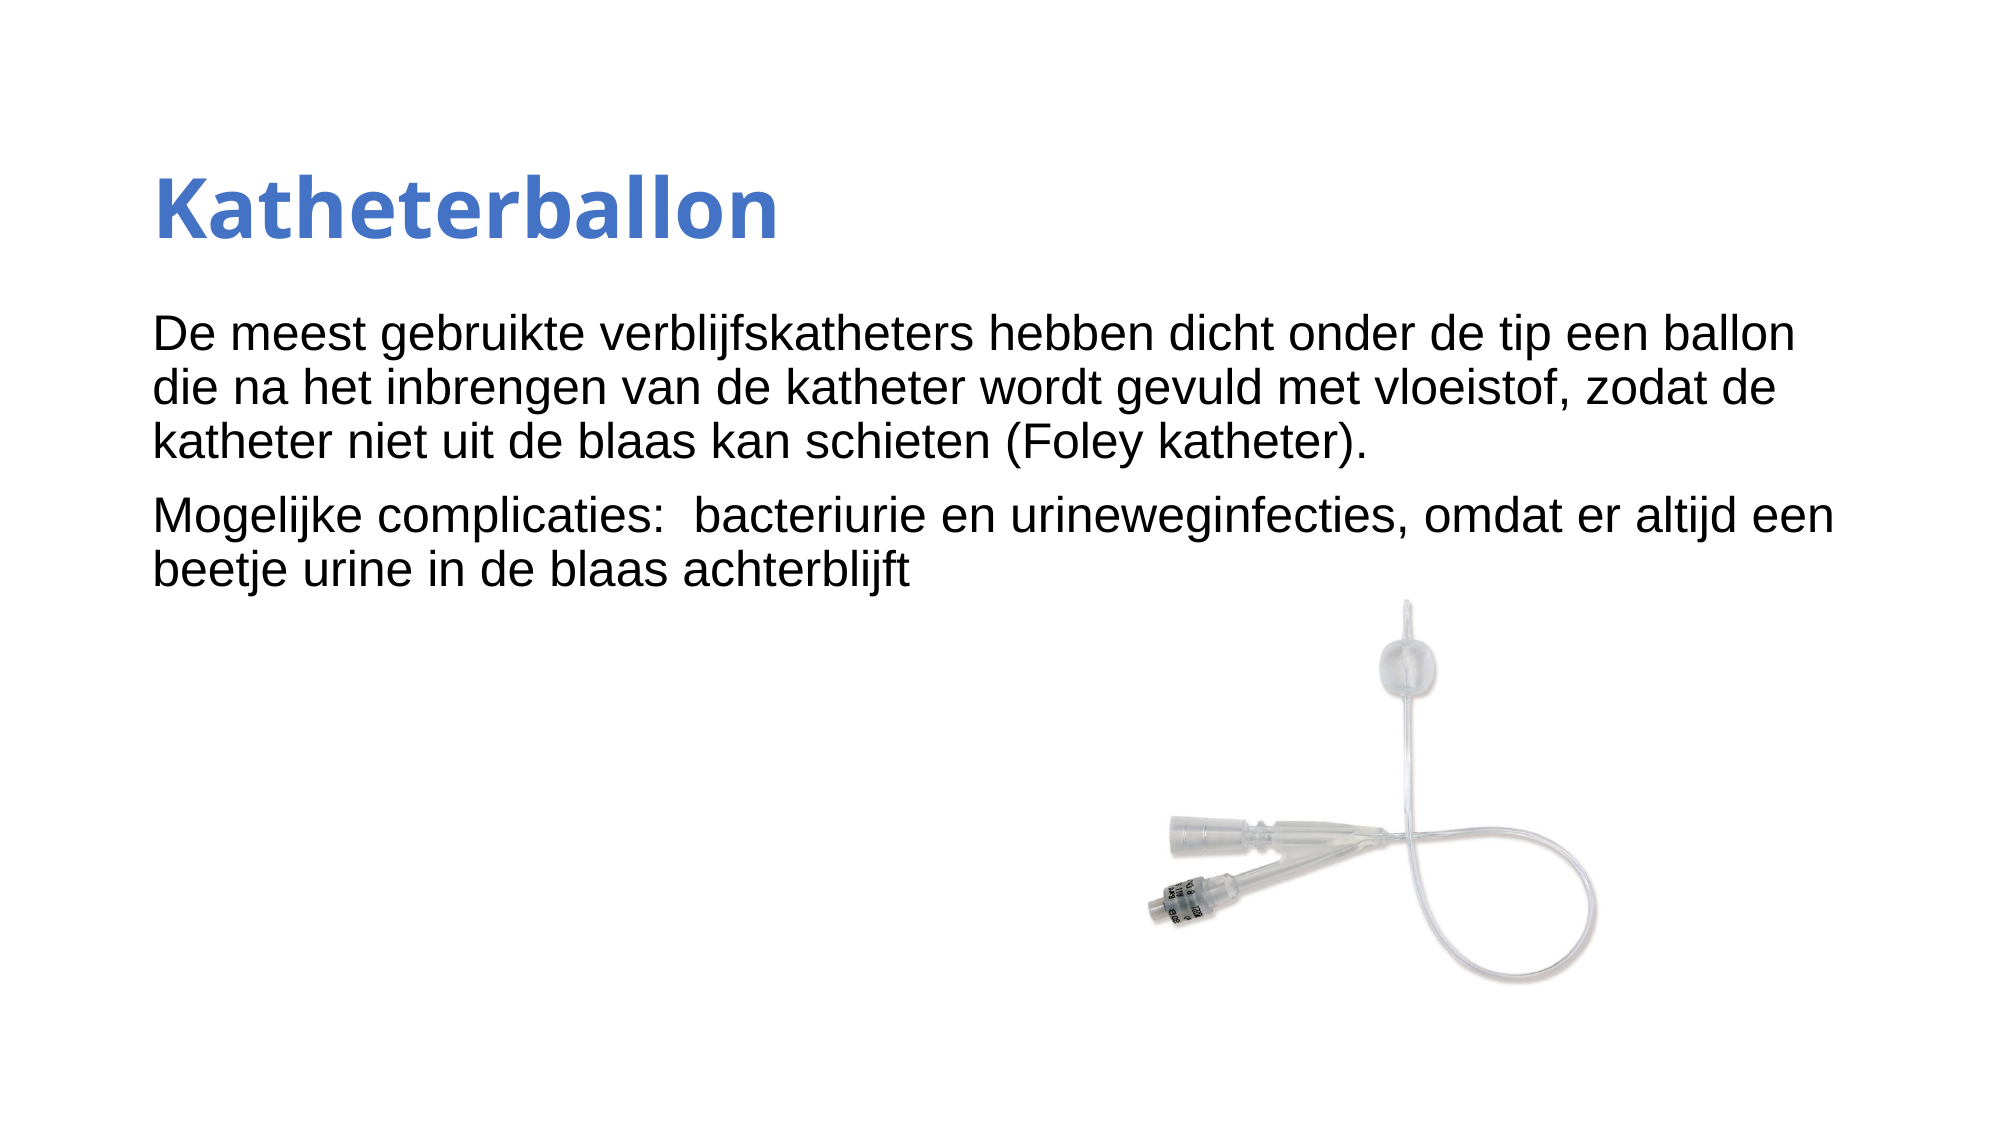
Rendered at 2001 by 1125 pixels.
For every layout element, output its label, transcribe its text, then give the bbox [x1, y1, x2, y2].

picture [1138, 587, 1608, 992]
list De meest gebruikte verblijfskatheters hebben dicht onder de tip een ballon die na het inbrengen van de katheter wordt gevuld met vloeistof, zodat de katheter niet uit de blaas kan schieten (Foley katheter). Mogelijke complicaties: bacteriurie en urineweginfecties, omdat er altijd een beetje urine in de blaas achterblijft [137, 299, 1863, 1014]
title Katheterballon [137, 82, 1863, 299]
